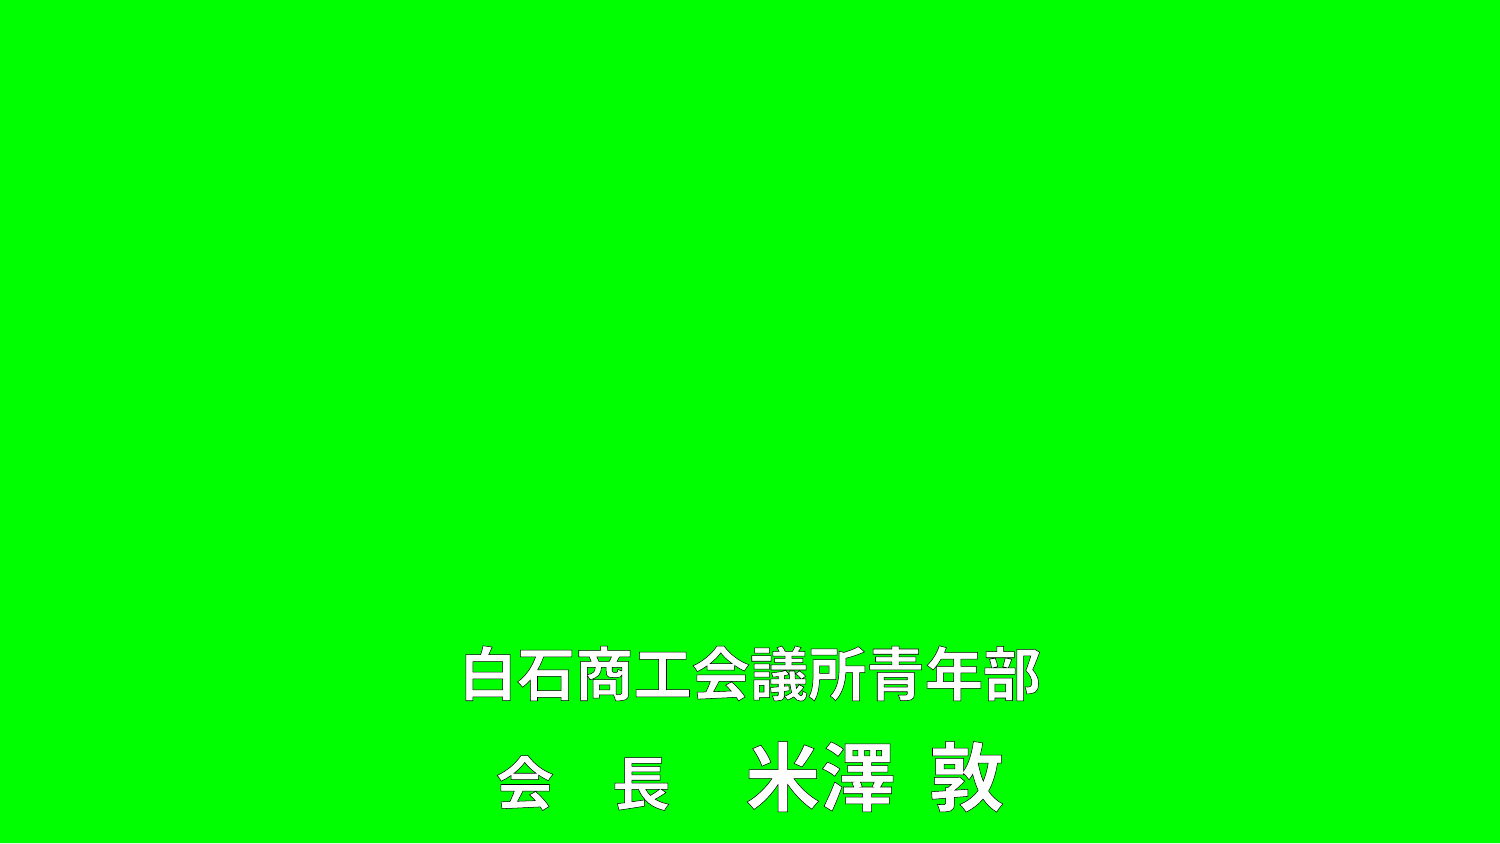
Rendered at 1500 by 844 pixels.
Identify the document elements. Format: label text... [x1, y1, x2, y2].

text_box 会 長 米澤 敦 [102, 718, 1397, 836]
text_box 白石商工会議所青年部 [102, 626, 1397, 718]
text_box [117, 595, 1405, 717]
